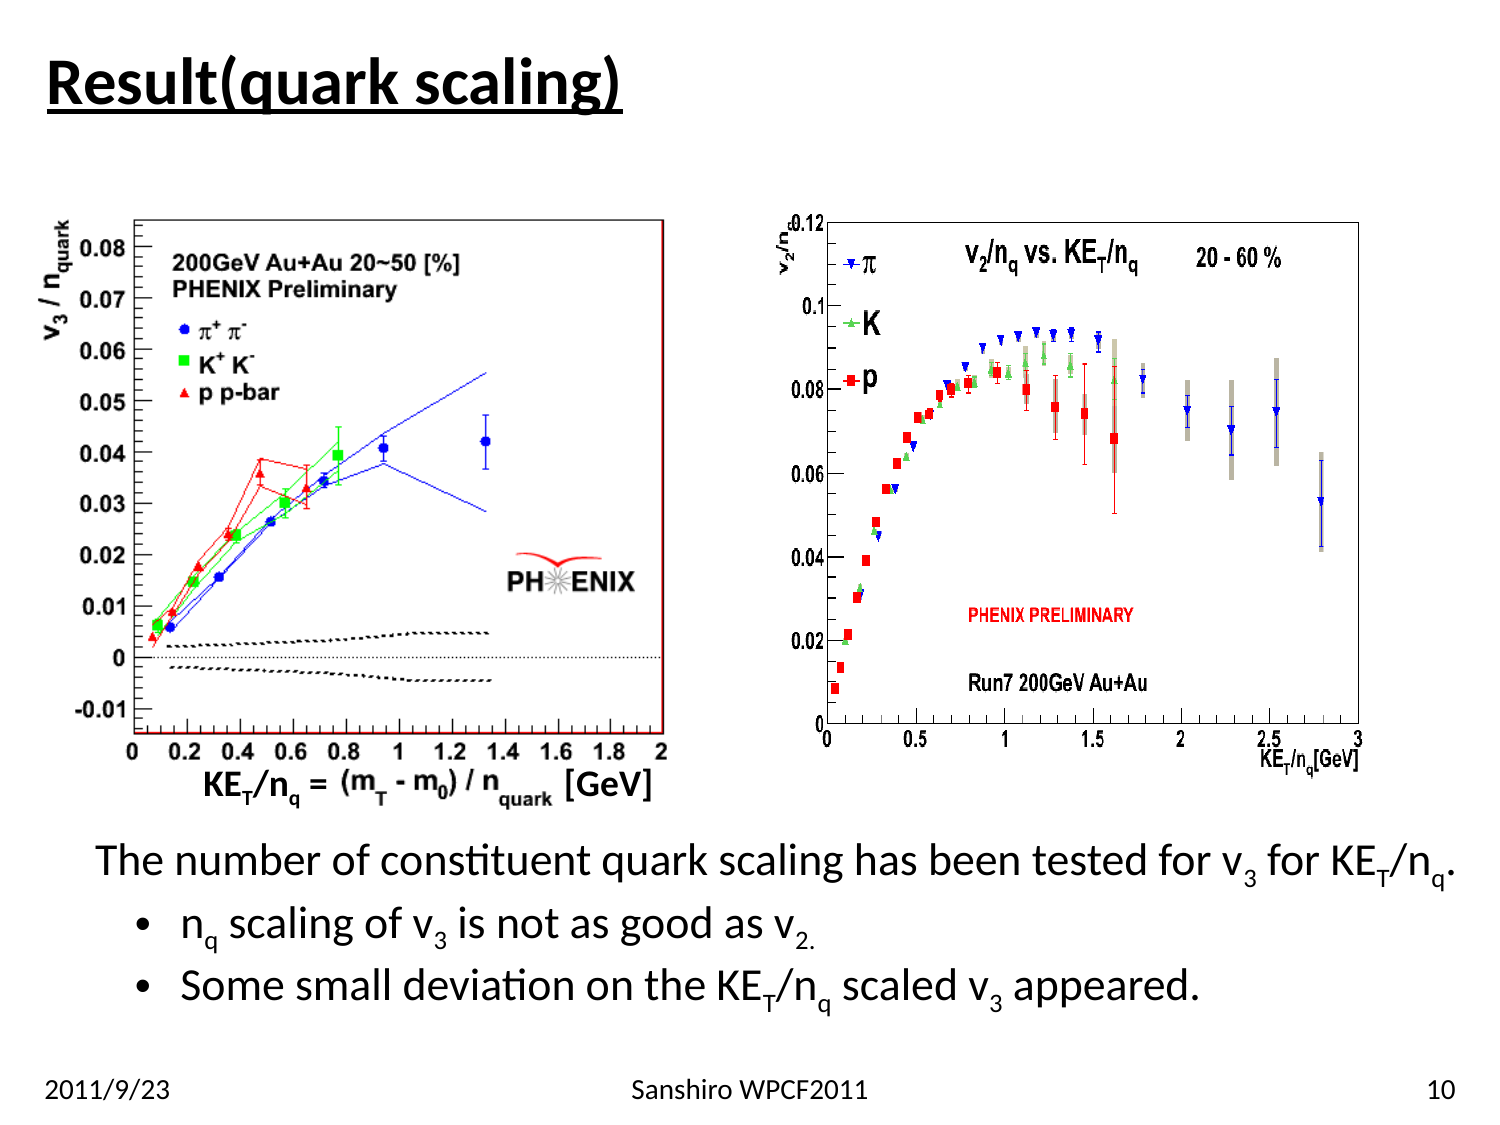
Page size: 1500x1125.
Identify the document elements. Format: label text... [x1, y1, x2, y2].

slide_number 10 [1120, 1057, 1471, 1118]
text_box The number of constituent quark scaling has been tested for v3 for KET/nq. nq scaling of v3 is not as good as v2. Some small deviation on the KET/nq scaled v3 appeared. [80, 822, 1472, 1025]
picture [761, 160, 1424, 788]
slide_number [29, 1057, 380, 1118]
footer Sanshiro WPCF2011 [512, 1057, 988, 1118]
text_box Result(quark scaling) [31, 30, 639, 126]
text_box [29, 184, 704, 823]
